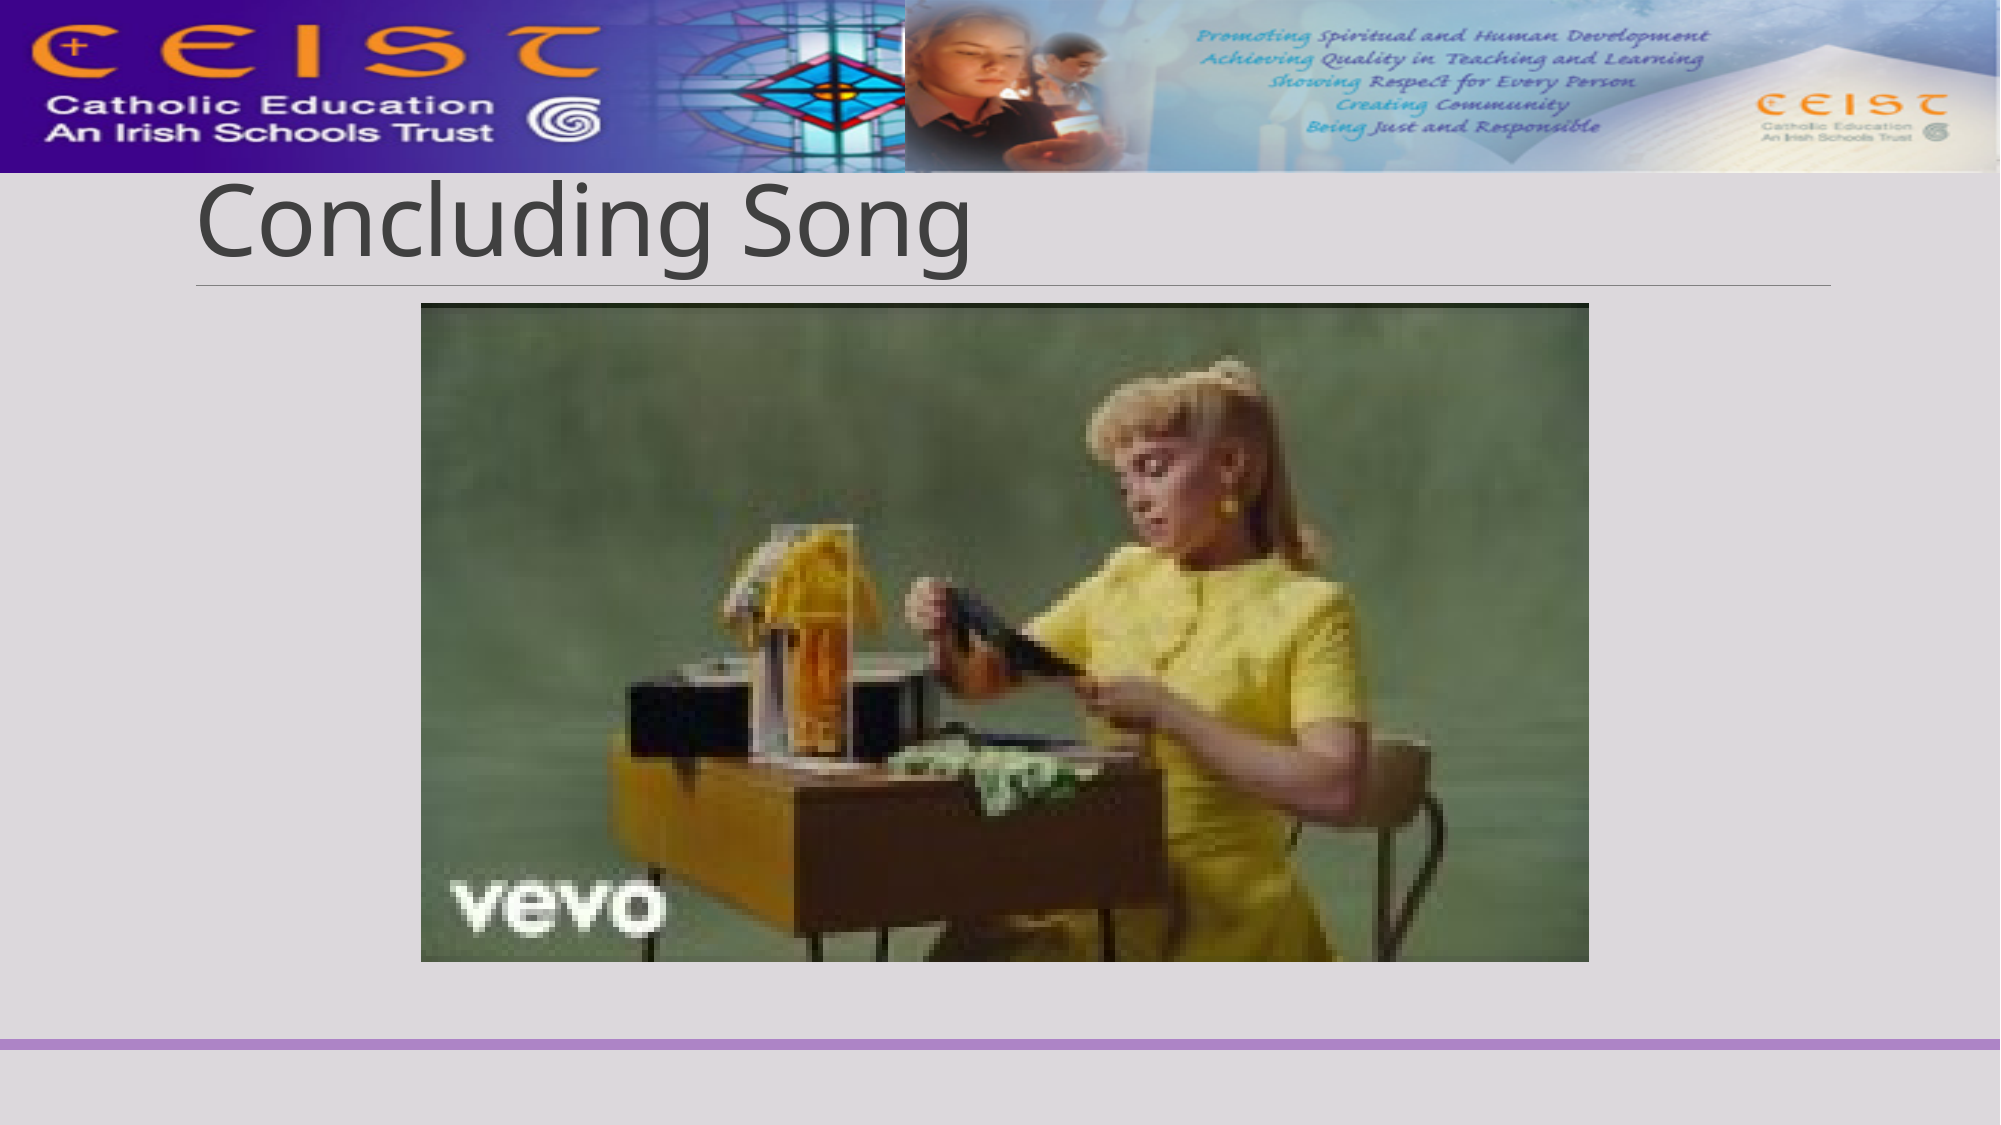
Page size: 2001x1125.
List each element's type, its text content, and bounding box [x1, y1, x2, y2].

picture [0, 0, 2000, 173]
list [420, 302, 1590, 964]
title Concluding Song [179, 47, 1830, 285]
